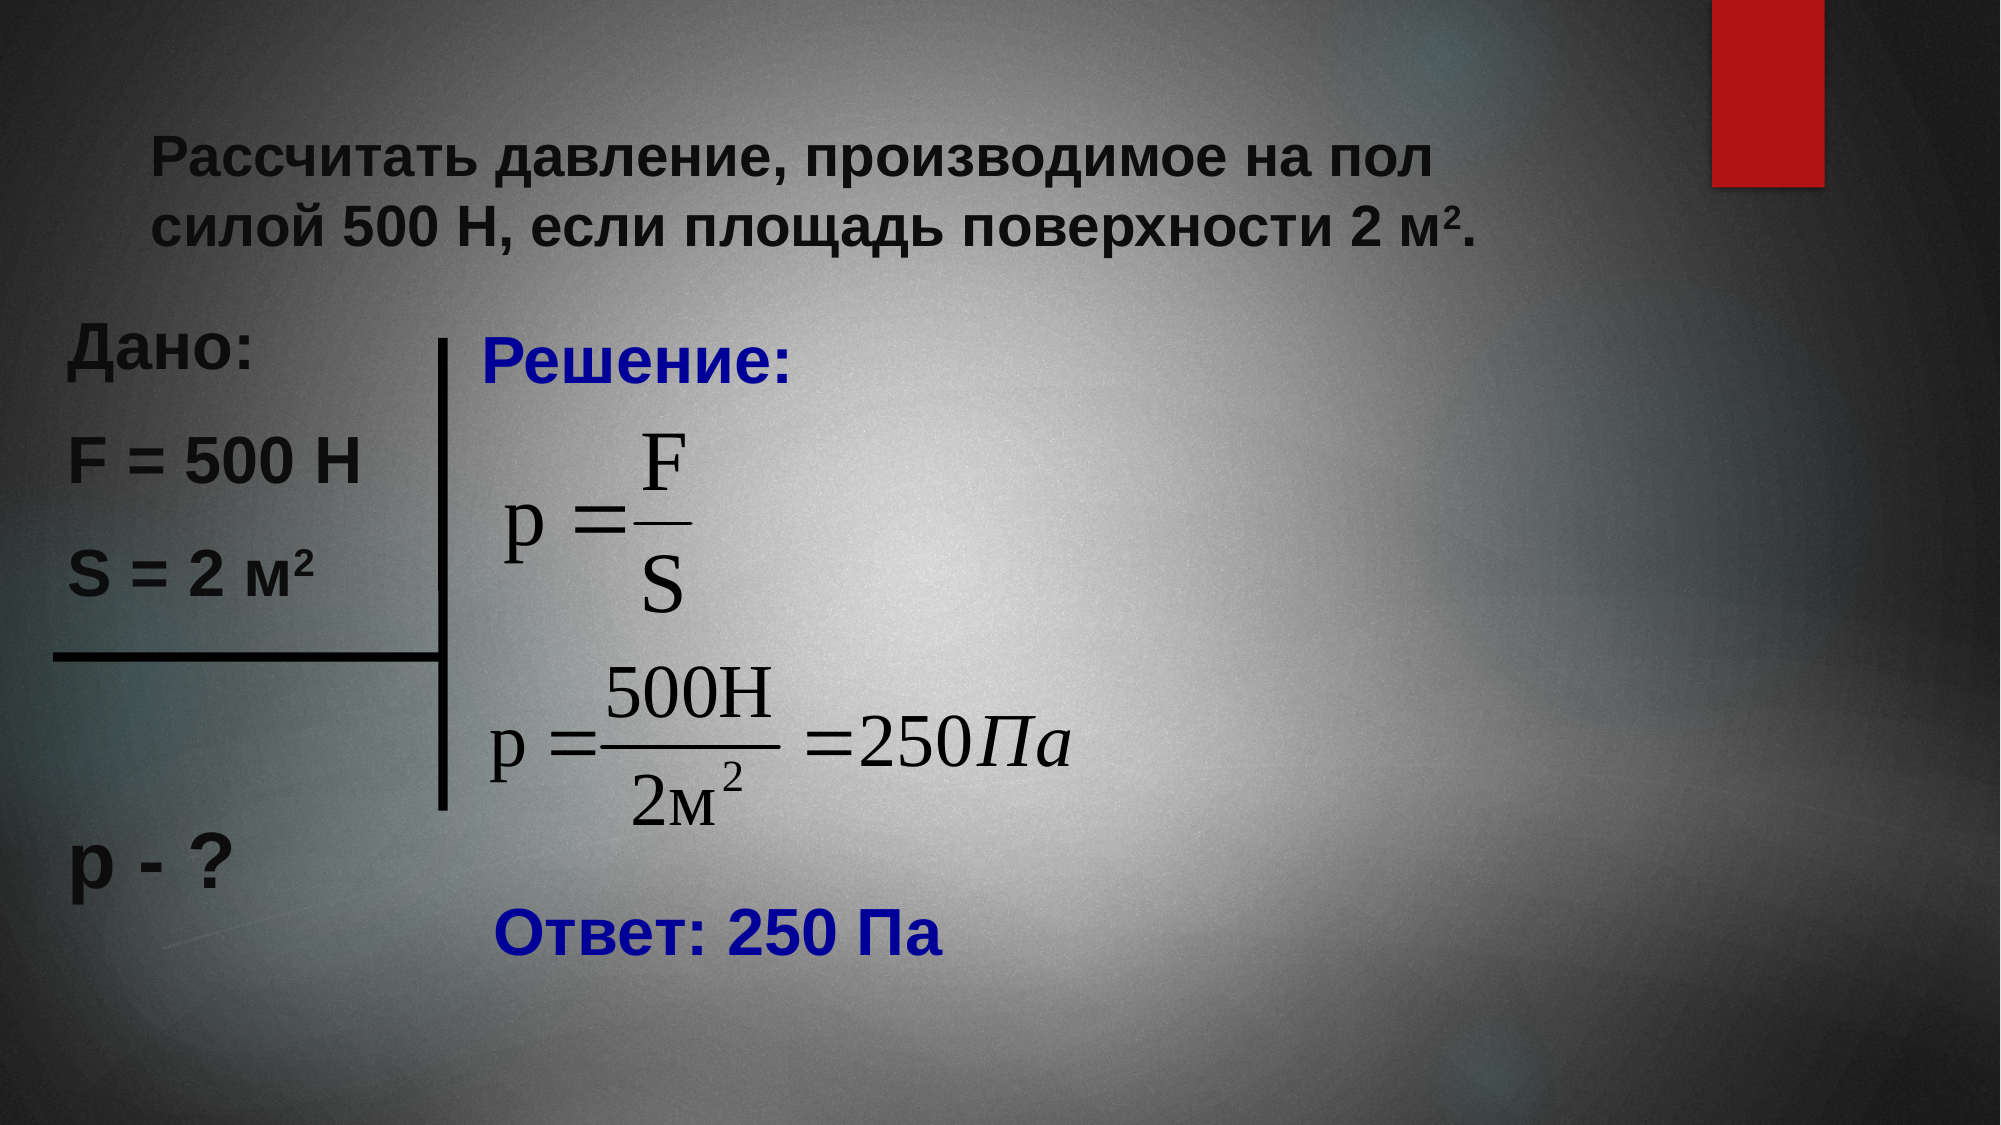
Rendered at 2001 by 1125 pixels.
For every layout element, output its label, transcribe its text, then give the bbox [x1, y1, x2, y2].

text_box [478, 644, 1089, 843]
text_box Рассчитать давление, производимое на пол силой 500 Н, если площадь поверхности 2 м2. [136, 111, 1500, 266]
text_box Решение: [466, 309, 916, 404]
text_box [489, 408, 706, 632]
picture [0, 0, 2001, 1125]
text_box Ответ: 250 Па [478, 881, 1057, 977]
text_box Дано: F = 500 Н S = 2 м2 р - ? [53, 295, 502, 965]
